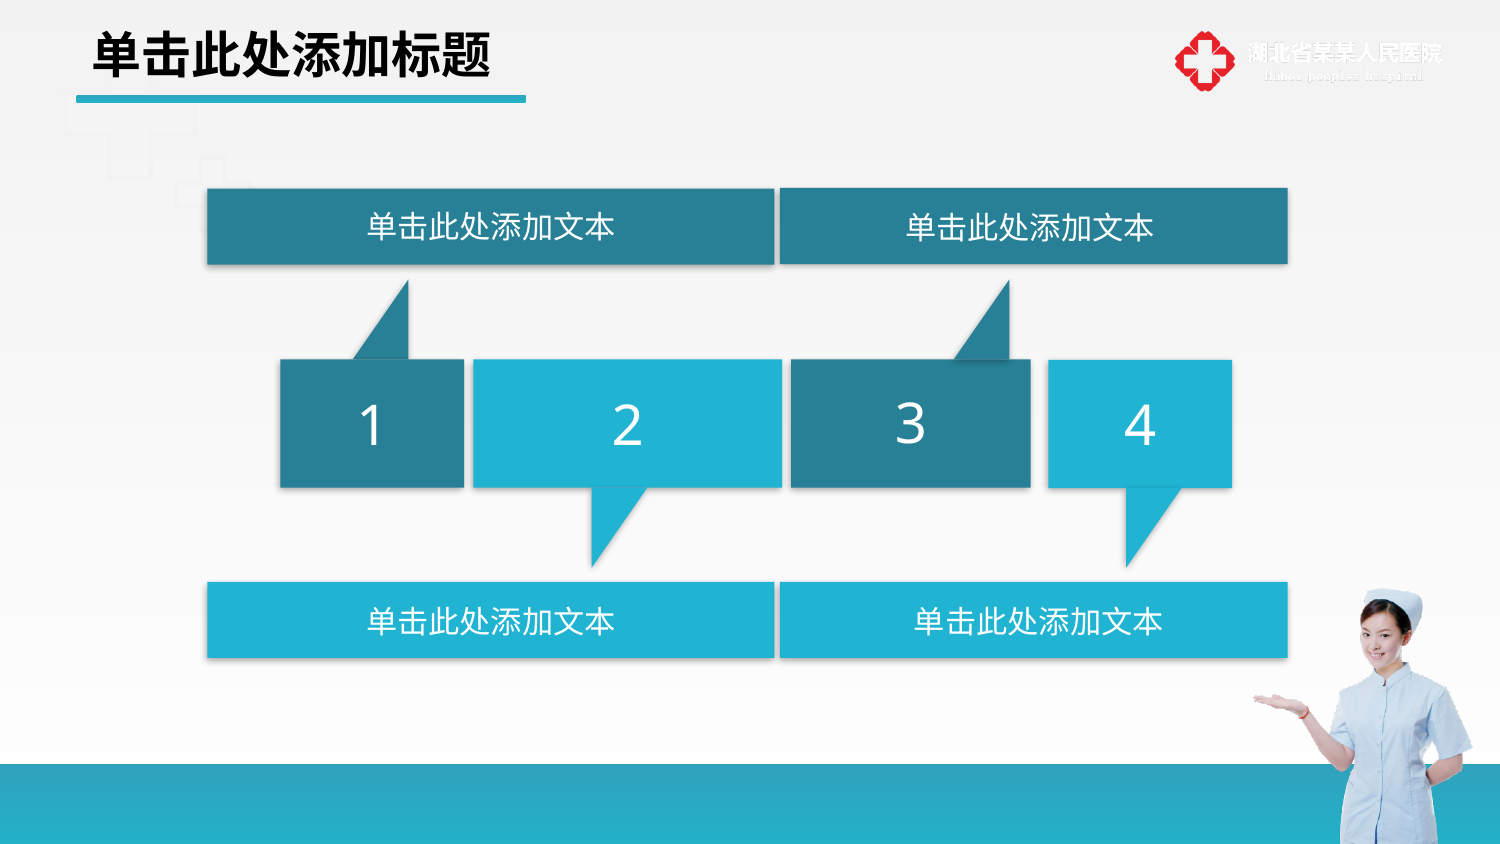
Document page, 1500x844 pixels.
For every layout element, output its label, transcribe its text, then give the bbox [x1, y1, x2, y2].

title 单击此处添加标题 [76, 15, 774, 92]
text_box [1048, 359, 1233, 568]
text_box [779, 581, 1288, 659]
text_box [473, 359, 783, 568]
picture [1227, 563, 1500, 844]
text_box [207, 581, 775, 659]
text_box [779, 187, 1288, 265]
picture [1175, 31, 1459, 92]
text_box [207, 188, 775, 265]
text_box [790, 279, 1031, 489]
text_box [280, 279, 465, 489]
